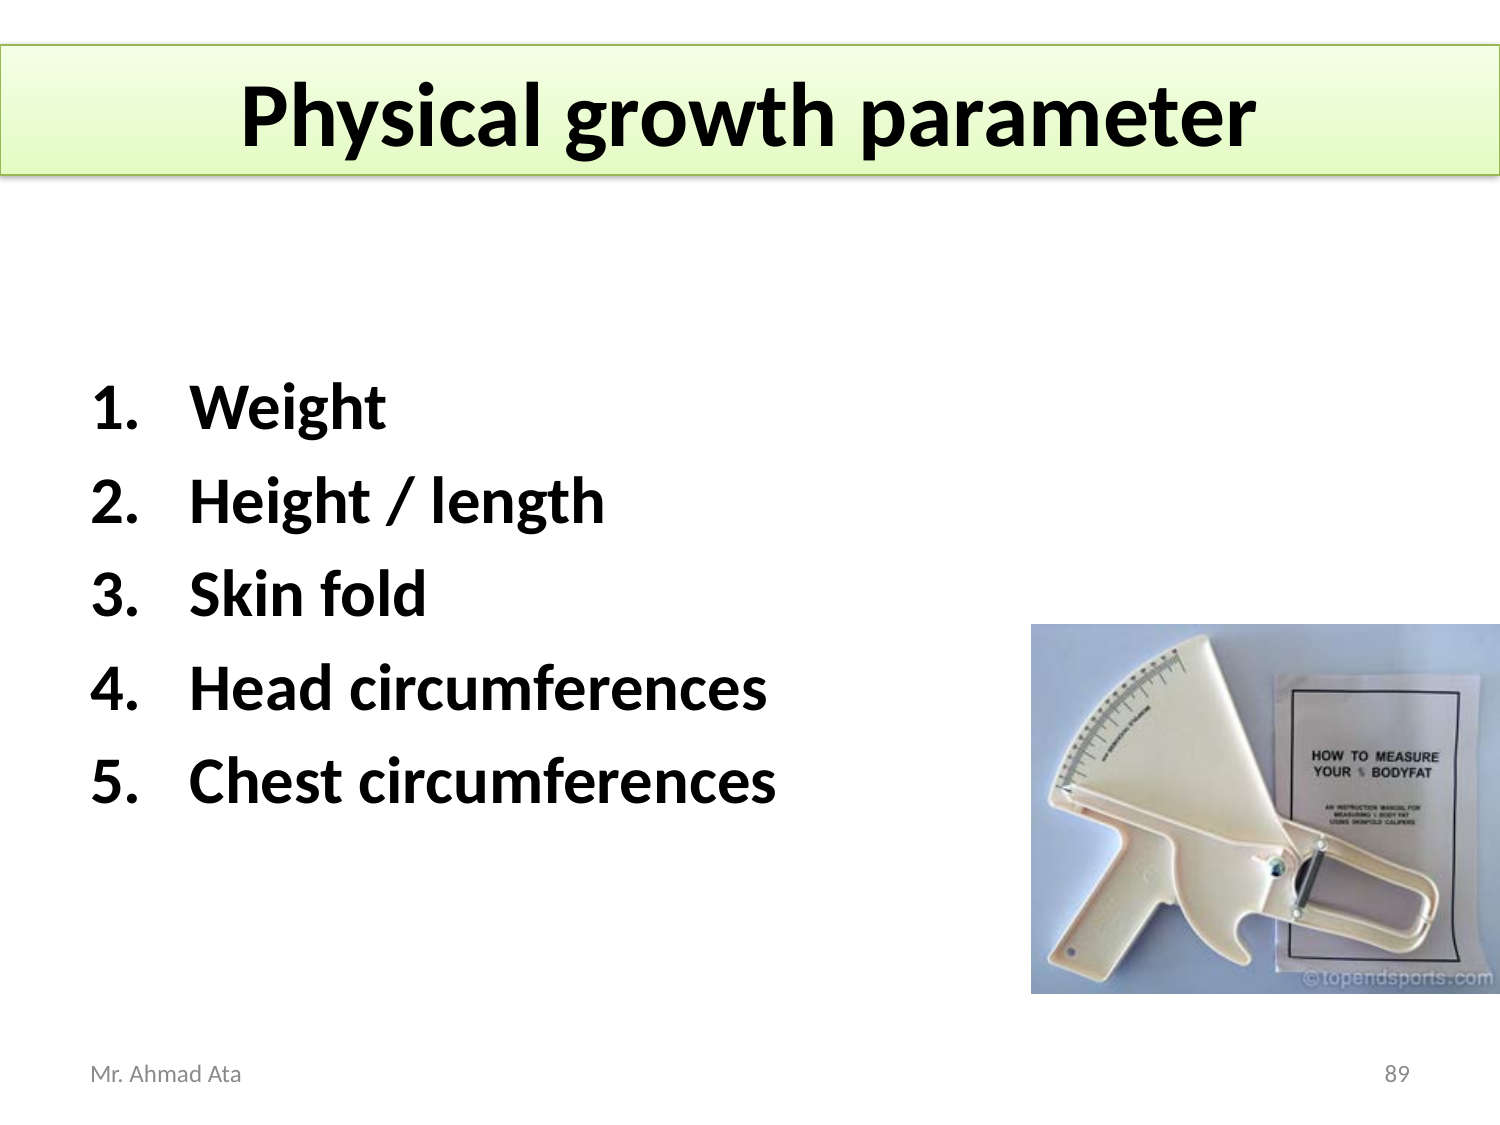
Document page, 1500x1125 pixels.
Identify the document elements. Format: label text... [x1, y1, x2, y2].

picture [1030, 624, 1500, 994]
slide_number 89 [1074, 1042, 1425, 1103]
slide_number Mr. Ahmad Ata [75, 1042, 425, 1103]
title Physical growth parameter [0, 44, 1500, 176]
list Weight Height / length Skin fold Head circumferences Chest circumferences [75, 262, 1425, 1005]
